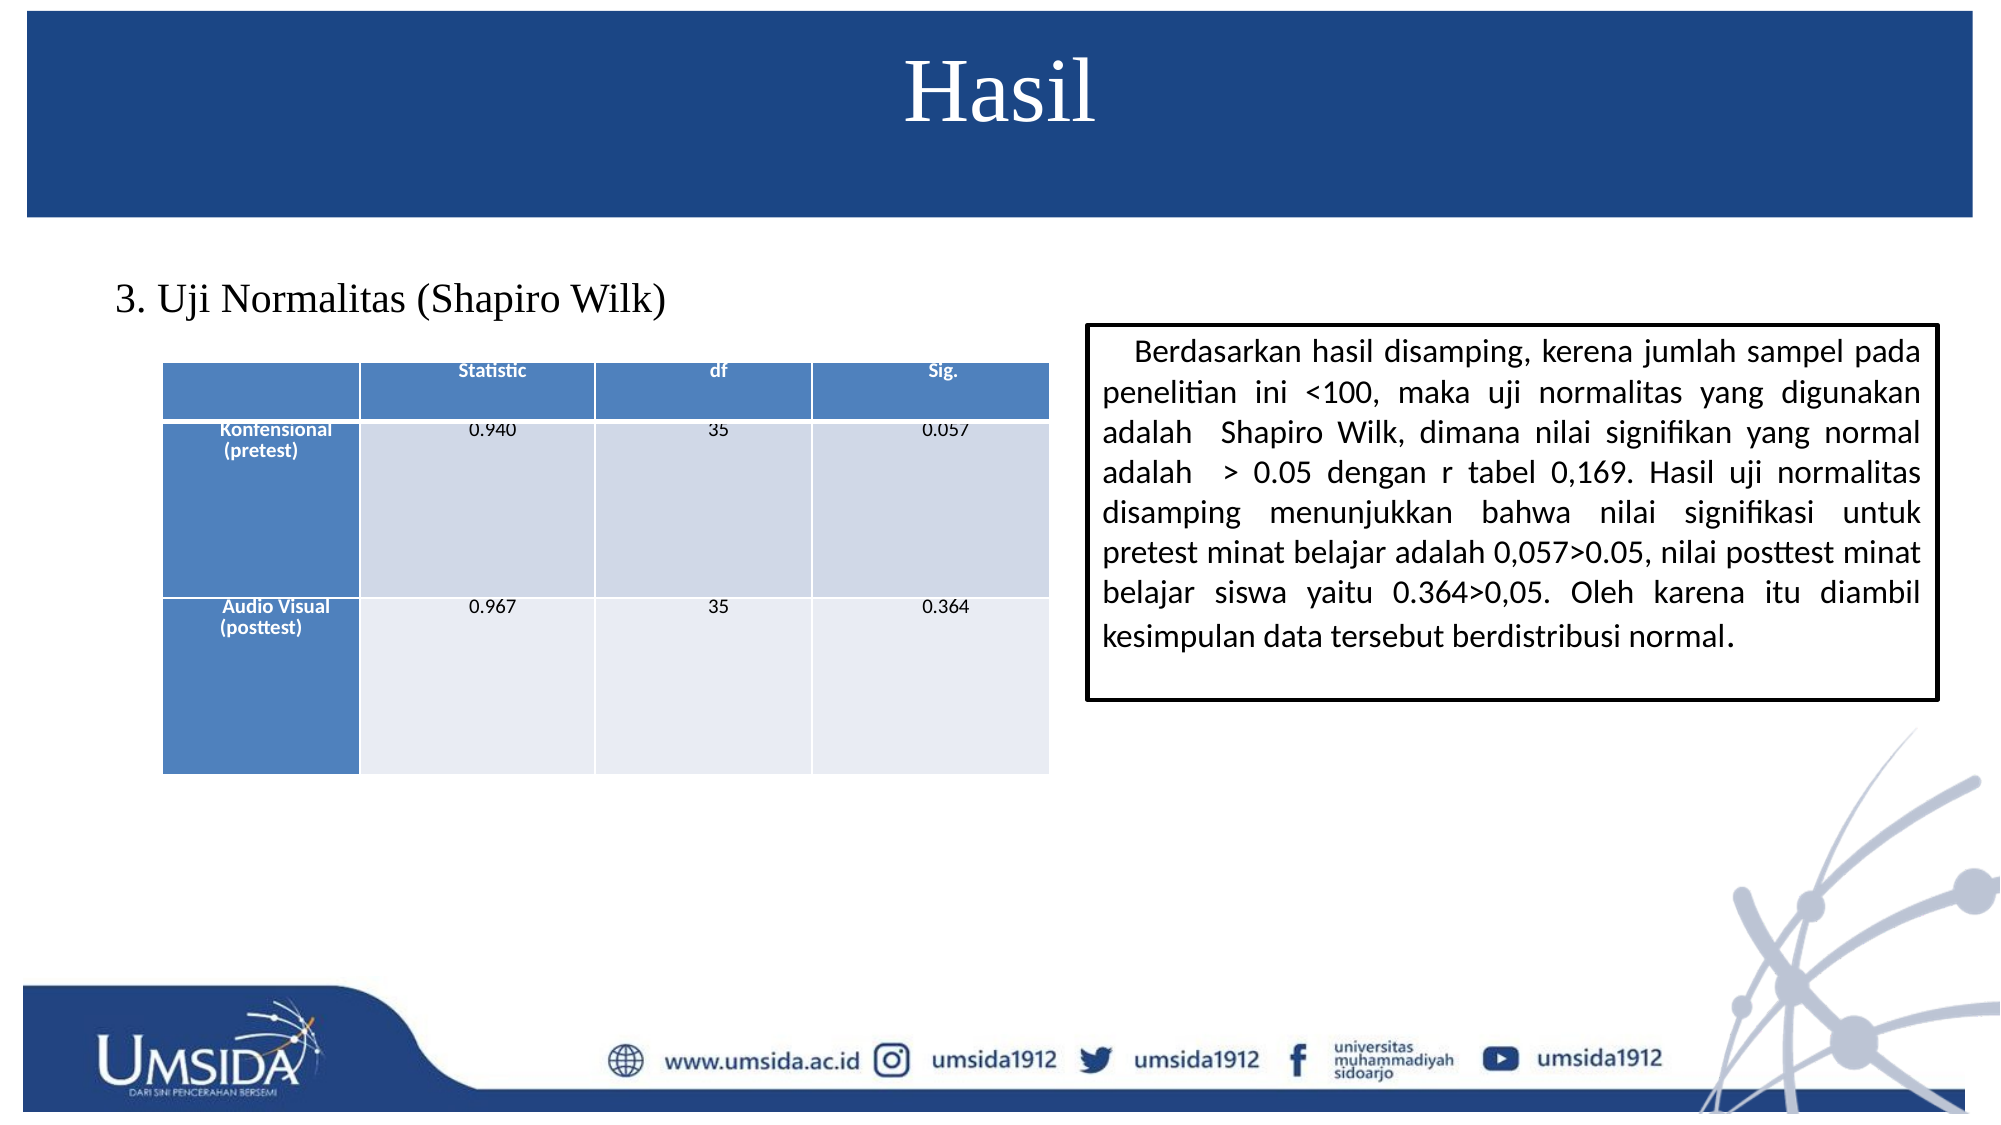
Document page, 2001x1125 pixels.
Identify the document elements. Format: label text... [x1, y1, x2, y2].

table_cell 35 [596, 424, 811, 597]
table_cell 0.364 [813, 599, 1049, 774]
table_header [163, 363, 359, 419]
list 3. Uji Normalitas (Shapiro Wilk) [115, 270, 1910, 423]
title Hasil [27, 10, 1973, 218]
table_cell 0.967 [361, 599, 594, 774]
picture [23, 696, 2000, 1114]
table_header Statistic [361, 363, 594, 419]
table_header df [596, 363, 811, 419]
table_cell 0.057 [813, 424, 1049, 597]
table_cell Audio Visual (posttest) [163, 599, 359, 774]
table_cell 0.940 [361, 424, 594, 597]
table_header Sig. [813, 363, 1049, 419]
table_cell 35 [596, 599, 811, 774]
table_cell Konfensional (pretest) [163, 424, 359, 597]
text_box . Berdasarkan hasil disamping, kerena jumlah sampel pada penelitian ini <100, maka uji normalitas yang digunakan adalah Shapiro Wilk, dimana nilai signifikan yang normal adalah > 0.05 dengan r tabel 0,169. Hasil uji normalitas disamping menunjukkan bahwa nilai signifikasi untuk pretest minat belajar adalah 0,057>0.05, nilai posttest minat belajar siswa yaitu 0.364>0,05. Oleh karena itu diambil kesimpulan data tersebut berdistribusi normal. [1085, 323, 1940, 702]
